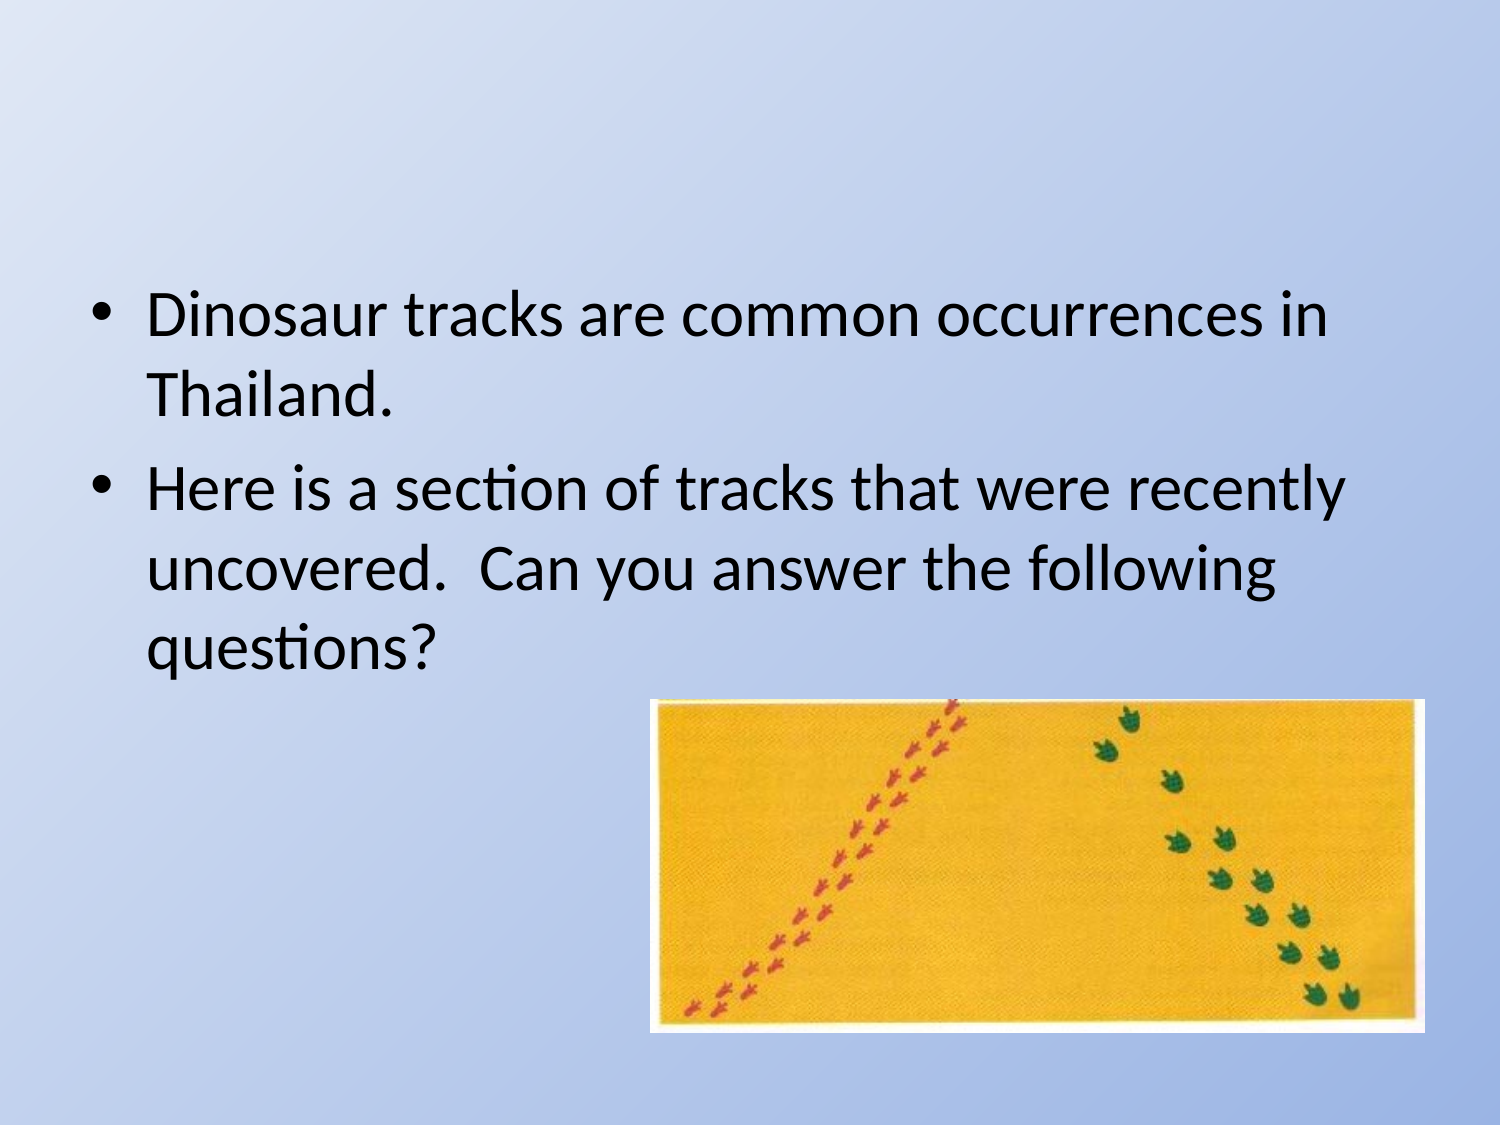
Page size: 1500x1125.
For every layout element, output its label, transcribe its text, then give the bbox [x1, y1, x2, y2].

picture [649, 699, 1426, 1033]
list Dinosaur tracks are common occurrences in Thailand. Here is a section of tracks that were recently uncovered. Can you answer the following questions? [75, 262, 1425, 1005]
